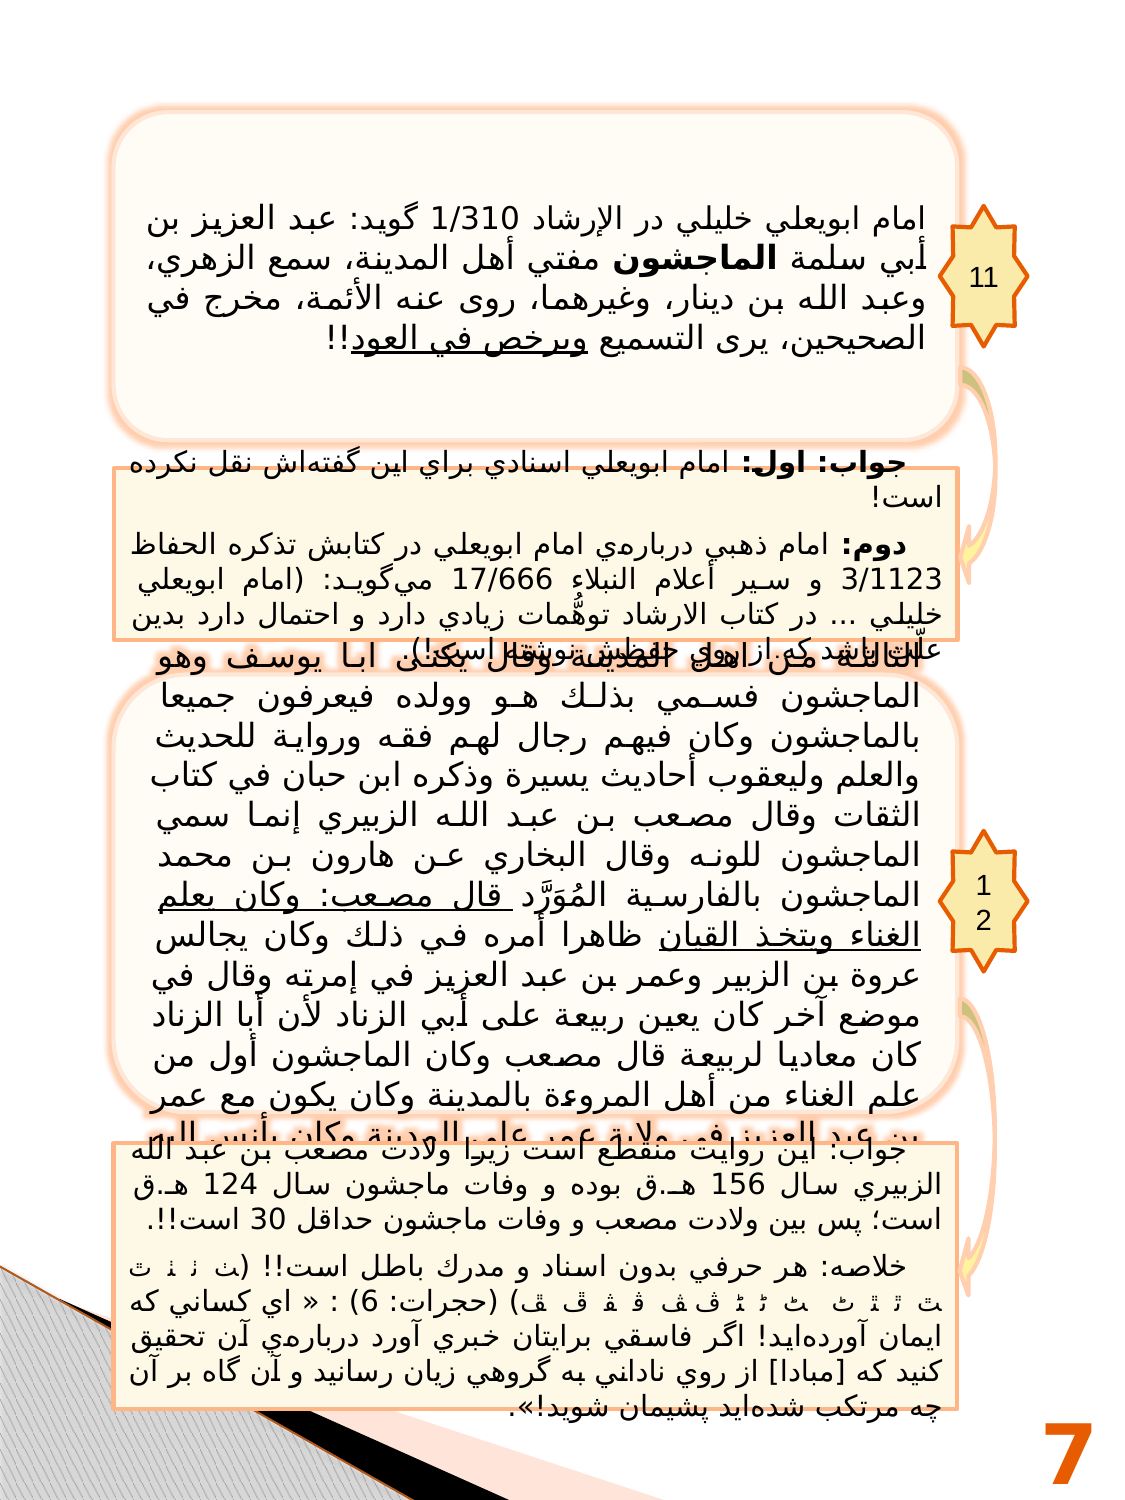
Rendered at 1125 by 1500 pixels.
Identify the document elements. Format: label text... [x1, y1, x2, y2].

text_box جواب: اين روايت منقطع است زيرا ولادت مصعب بن عبد الله الزبيري سال 156 هـ.ق بوده و وفات ماجشون سال 124 هـ.ق است؛ پس بين ولادت مصعب و وفات ماجشون حداقل 30 است!!. خلاصه: هر حرفي بدون اسناد و مدرك باطل است!! (ﭟ ﭠ ﭡ ﭢ ﭣ ﭤ ﭥ ﭦ ﭧ ﭨ ﭩ ﭪ ﭫ ﭬ ﭭ ﭮ ﭯ) (حجرات: 6) : « اي كساني كه ايمان آورده‌ايد! اگر فاسقي برايتان خبري آورد درباره‌ي آن تحقيق كنيد كه [مبادا] از روي ناداني به گروهي زيان رسانيد و آن گاه بر آن چه مرتكب شده‌ايد پشيمان شويد!». [111, 1141, 959, 1411]
text_box 12 [937, 828, 1030, 974]
text_box [3, 1276, 111, 1340]
text_box [957, 996, 997, 1298]
text_box 72 [1001, 1393, 1125, 1500]
text_box امام ابويعلي خليلي در الإرشاد 1/310 گويد: عبد العزيز بن أبي سلمة الماجشون مفتي أهل المدينة، سمع الزهري، وعبد الله بن دينار، وغيرهما، روى عنه الأئمة، مخرج في الصحيحين، يرى التسميع ويرخص في العود!! [111, 109, 960, 443]
text_box [958, 365, 998, 586]
text_box امام مزي در تهذيب الكمال 32/336 گويد: يعقوب بن أبي سلمة الماجشون ... ذكره محمد بن سعد في الطبقة الثالثة من أهل المدينة وقال يكنى أبا يوسف وهو الماجشون فسمي بذلك هو وولده فيعرفون جميعا بالماجشون وكان فيهم رجال لهم فقه ورواية للحديث والعلم وليعقوب أحاديث يسيرة وذكره ابن حبان في كتاب الثقات وقال مصعب بن عبد الله الزبيري إنما سمي الماجشون للونه وقال البخاري عن هارون بن محمد الماجشون بالفارسية المُوَرَّد قال مصعب: وكان يعلم الغناء ويتخذ القيان ظاهرا أمره في ذلك وكان يجالس عروة بن الزبير وعمر بن عبد العزيز في إمرته وقال في موضع آخر كان يعين ربيعة على أبي الزناد لأن أبا الزناد كان معاديا لربيعة قال مصعب وكان الماجشون أول من علم الغناء من أهل المروءة بالمدينة وكان يكون مع عمر بن عبد العزيز في ولاية عمر على المدينة وكان يأنس إليه فلما استخلف عمر قدم عليه الماجشون فقال له عمر انا تركناك حين تركنا لبس الخز فانصرف عنه!! [111, 672, 960, 1115]
text_box [238, 1411, 399, 1500]
text_box جواب: اول: امام ابويعلي اسنادي براي اين گفته‌اش نقل نكرده‌ است! دوم: امام ذهبي درباره‌ي امام ابويعلي در كتابش تذكره الحفاظ 3/1123 و سير أعلام النبلاء 17/666 مي‌گويد: (امام ابويعلي خليلي ... در كتاب الارشاد توهُّمات زيادي دارد و احتمال دارد بدين علّت باشد كه از روي حفظش نوشته است!). [112, 466, 960, 642]
text_box 11 [937, 203, 1030, 349]
